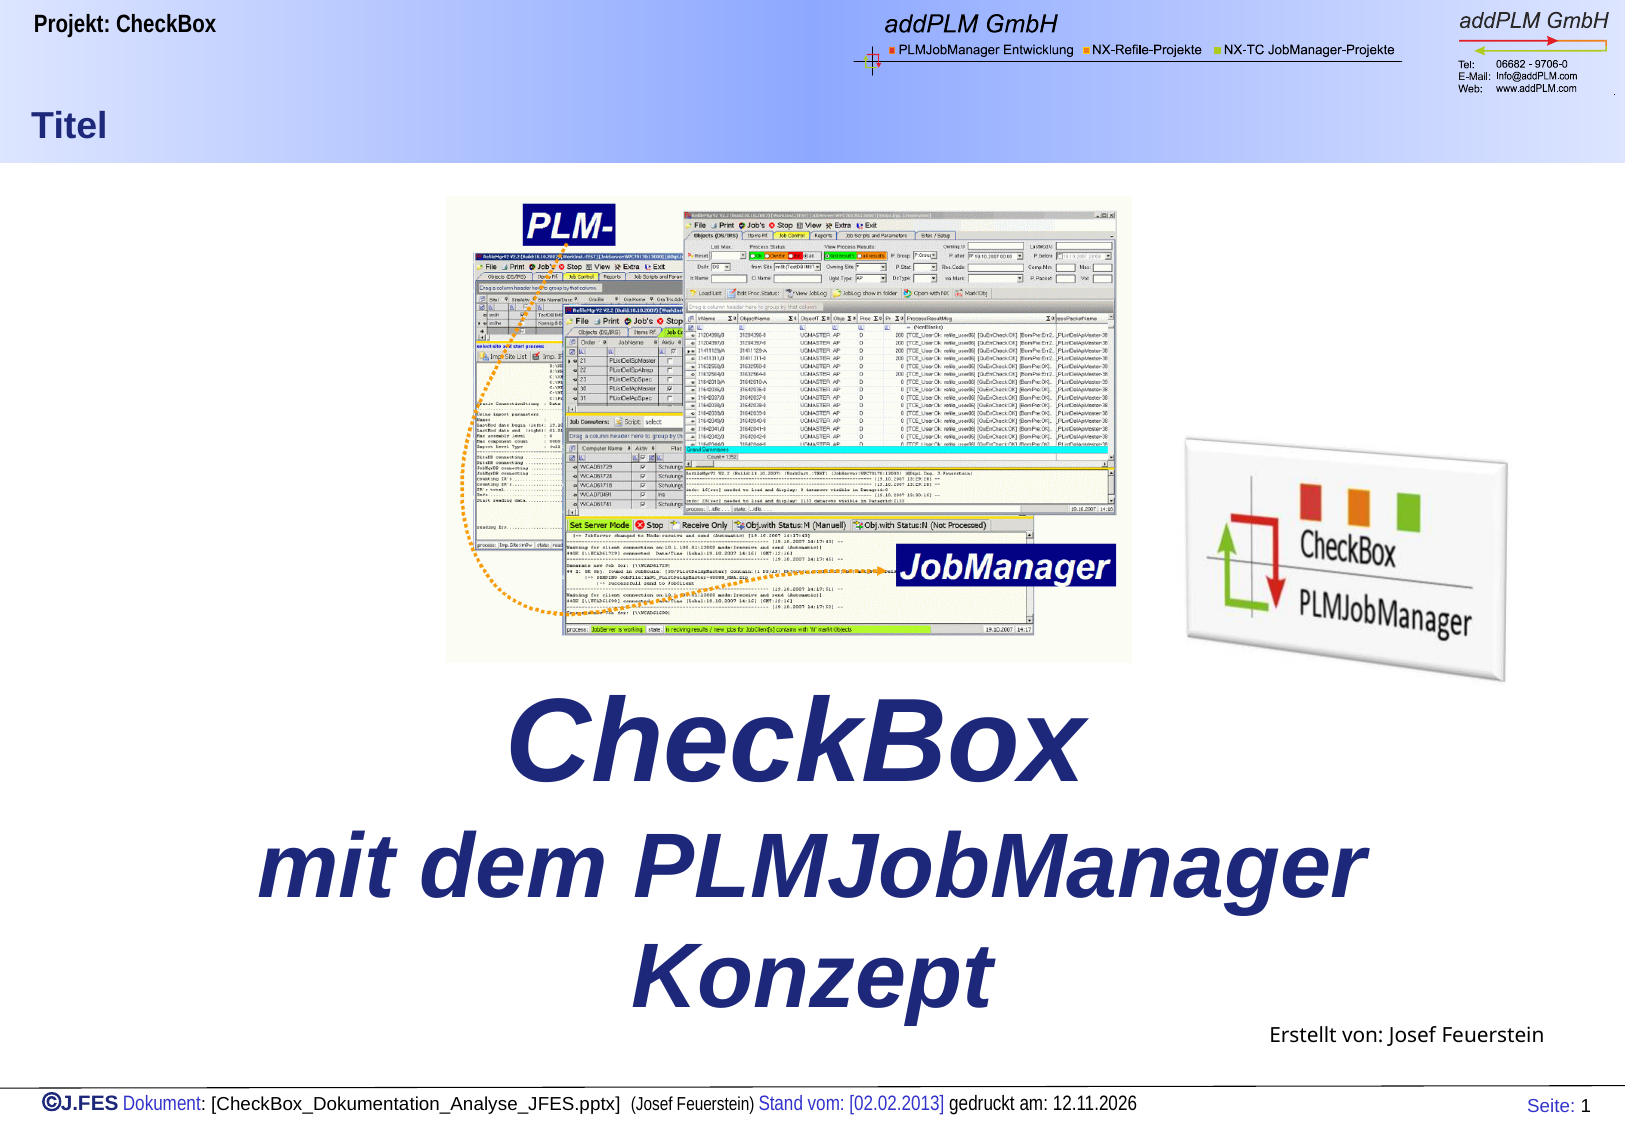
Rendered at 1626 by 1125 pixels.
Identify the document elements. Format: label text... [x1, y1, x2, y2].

picture [446, 196, 1132, 663]
title Titel [30, 73, 1600, 147]
text_box CheckBox mit dem PLMJobManager Konzept [184, 651, 1441, 1037]
text_box Erstellt von: Josef Feuerstein [1215, 1019, 1598, 1054]
picture [1178, 429, 1512, 689]
